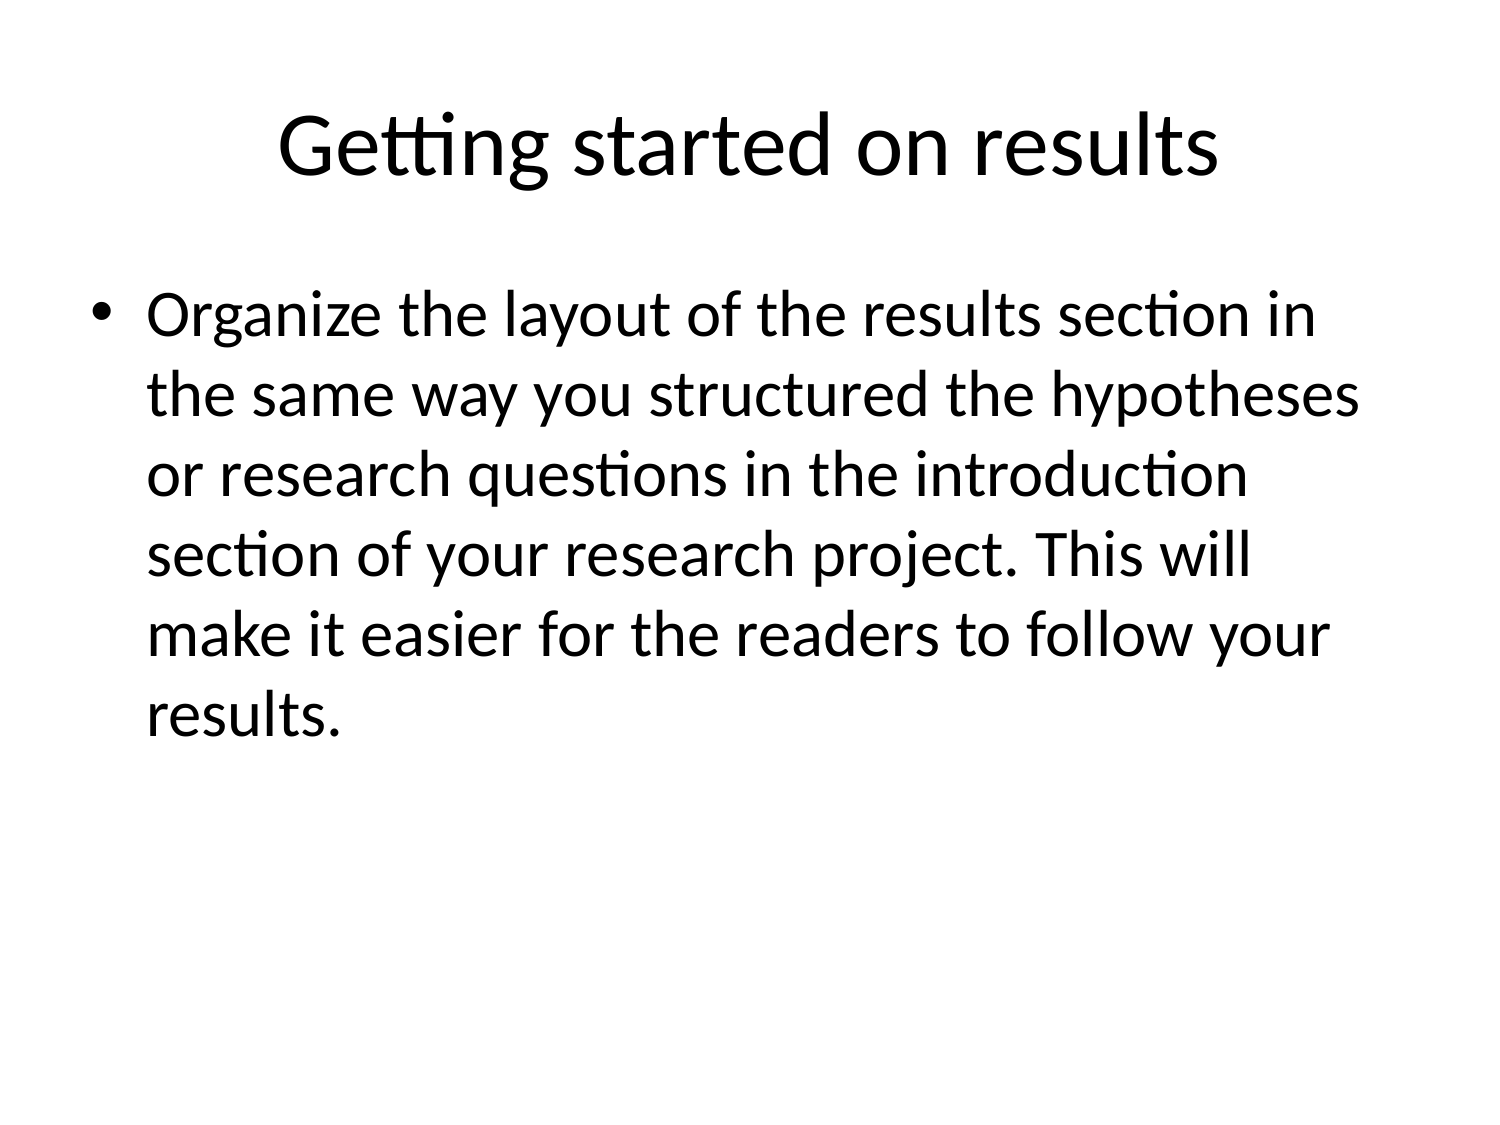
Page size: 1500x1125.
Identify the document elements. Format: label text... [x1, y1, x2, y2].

title Getting started on results [75, 45, 1425, 233]
list Organize the layout of the results section in the same way you structured the hypotheses or research questions in the introduction section of your research project. This will make it easier for the readers to follow your results. [75, 262, 1425, 1005]
